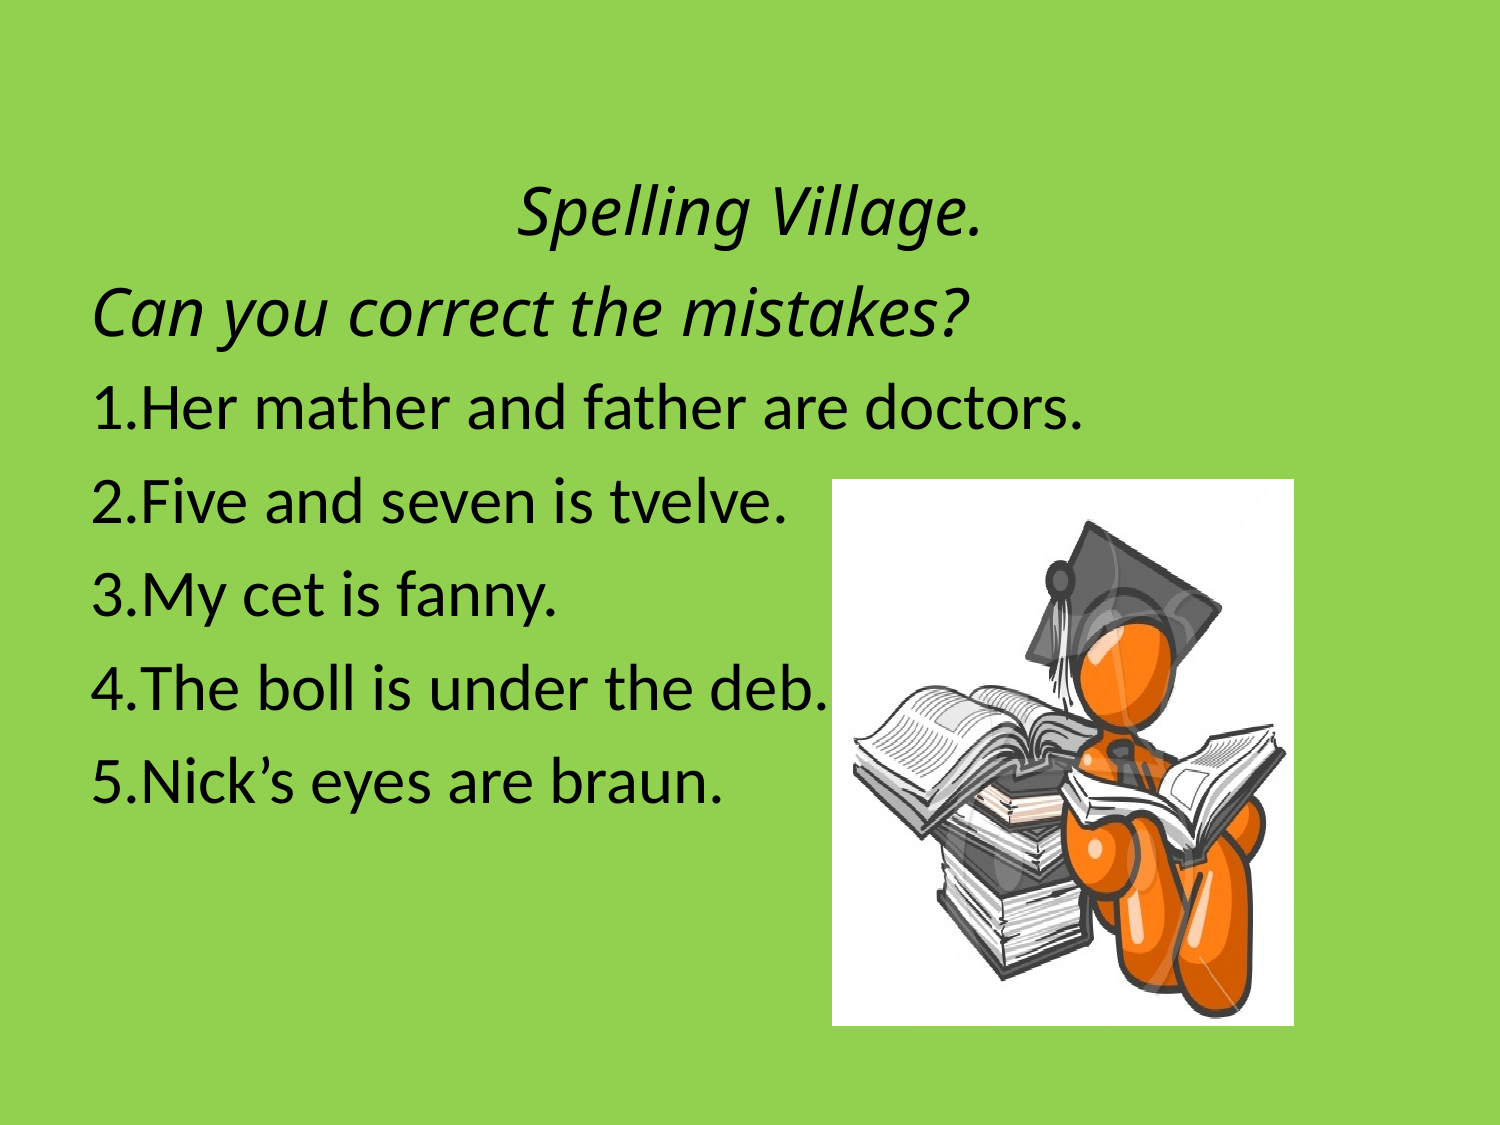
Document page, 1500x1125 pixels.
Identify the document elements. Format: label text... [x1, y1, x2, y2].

list Can you correct the mistakes? 1.Her mather and father are doctors. 2.Five and seven is tvelve. 3.My cet is fanny. 4.The boll is under the deb. 5.Nick’s eyes are braun. [75, 262, 1425, 1005]
title Spelling Village. [76, 160, 1427, 257]
picture [832, 479, 1294, 1027]
